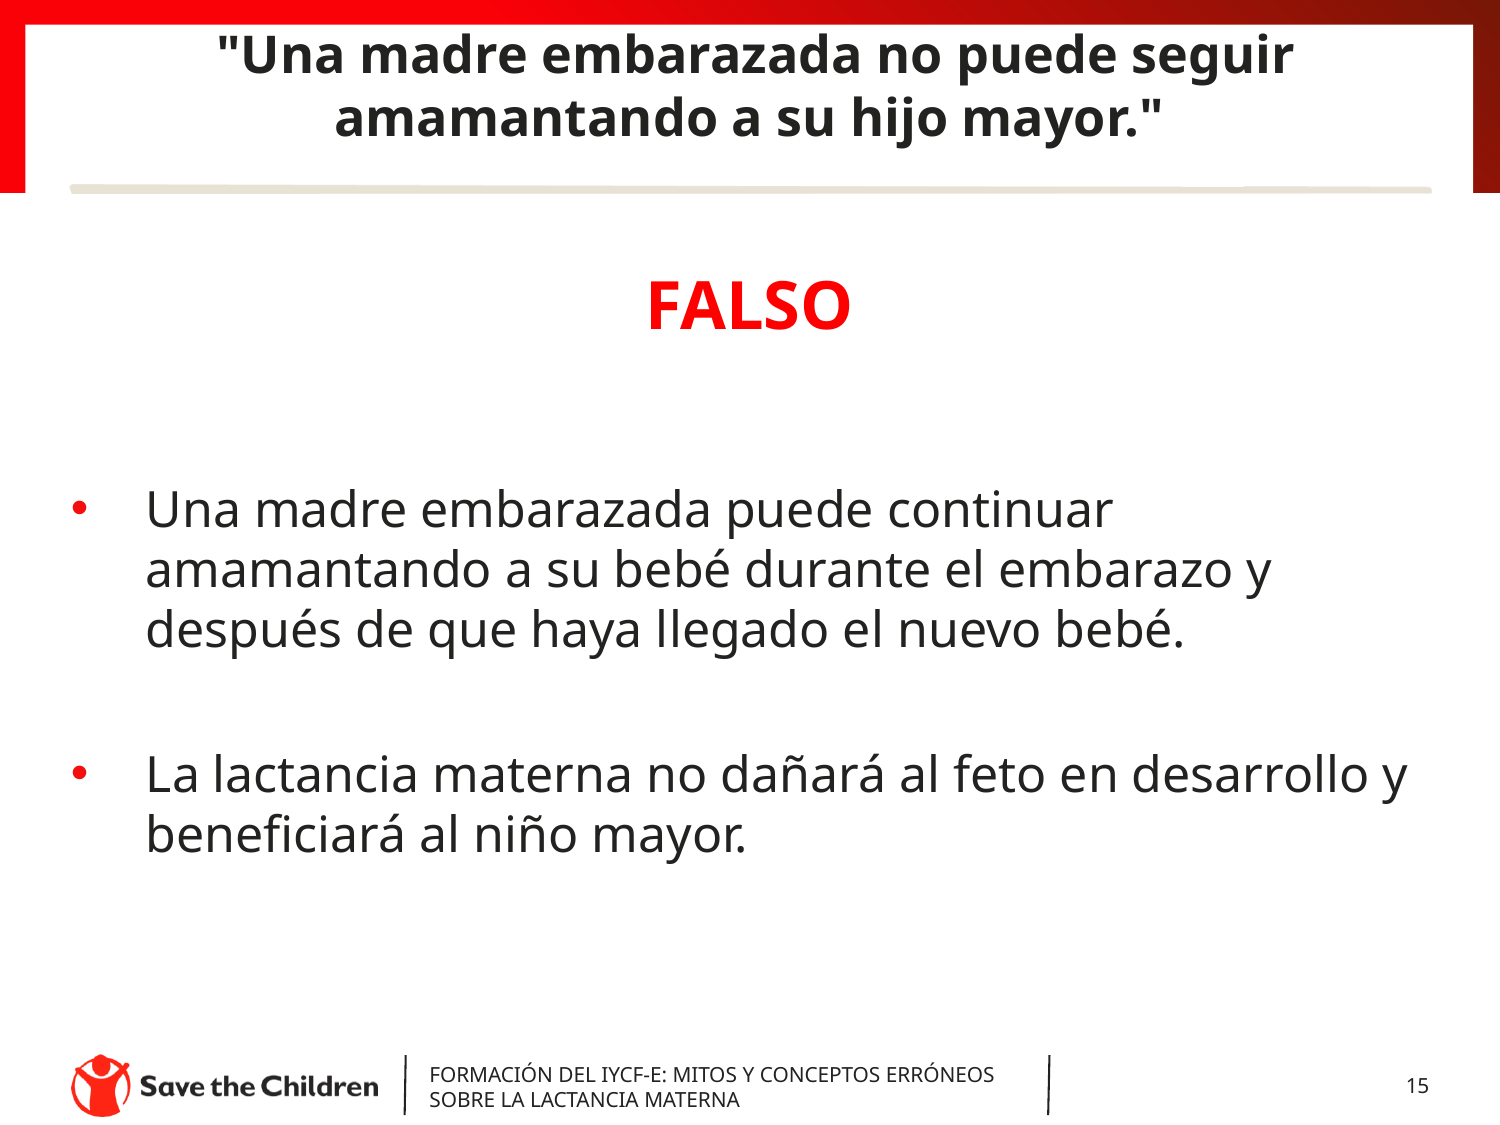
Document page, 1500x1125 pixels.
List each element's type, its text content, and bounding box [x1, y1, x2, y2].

slide_number ‹#› [1317, 1056, 1445, 1117]
footer FORMACIÓN DEL IYCF-E: MITOS Y CONCEPTOS ERRÓNEOS SOBRE LA LACTANCIA MATERNA [414, 1056, 1042, 1117]
list FALSO Una madre embarazada puede continuar amamantando a su bebé durante el embarazo y después de que haya llegado el nuevo bebé. La lactancia materna no dañará al feto en desarrollo y beneficiará al niño mayor. [70, 262, 1429, 1035]
title "Una madre embarazada no puede seguir amamantando a su hijo mayor." [69, 42, 1429, 126]
picture [69, 184, 1432, 194]
picture [71, 1054, 378, 1117]
